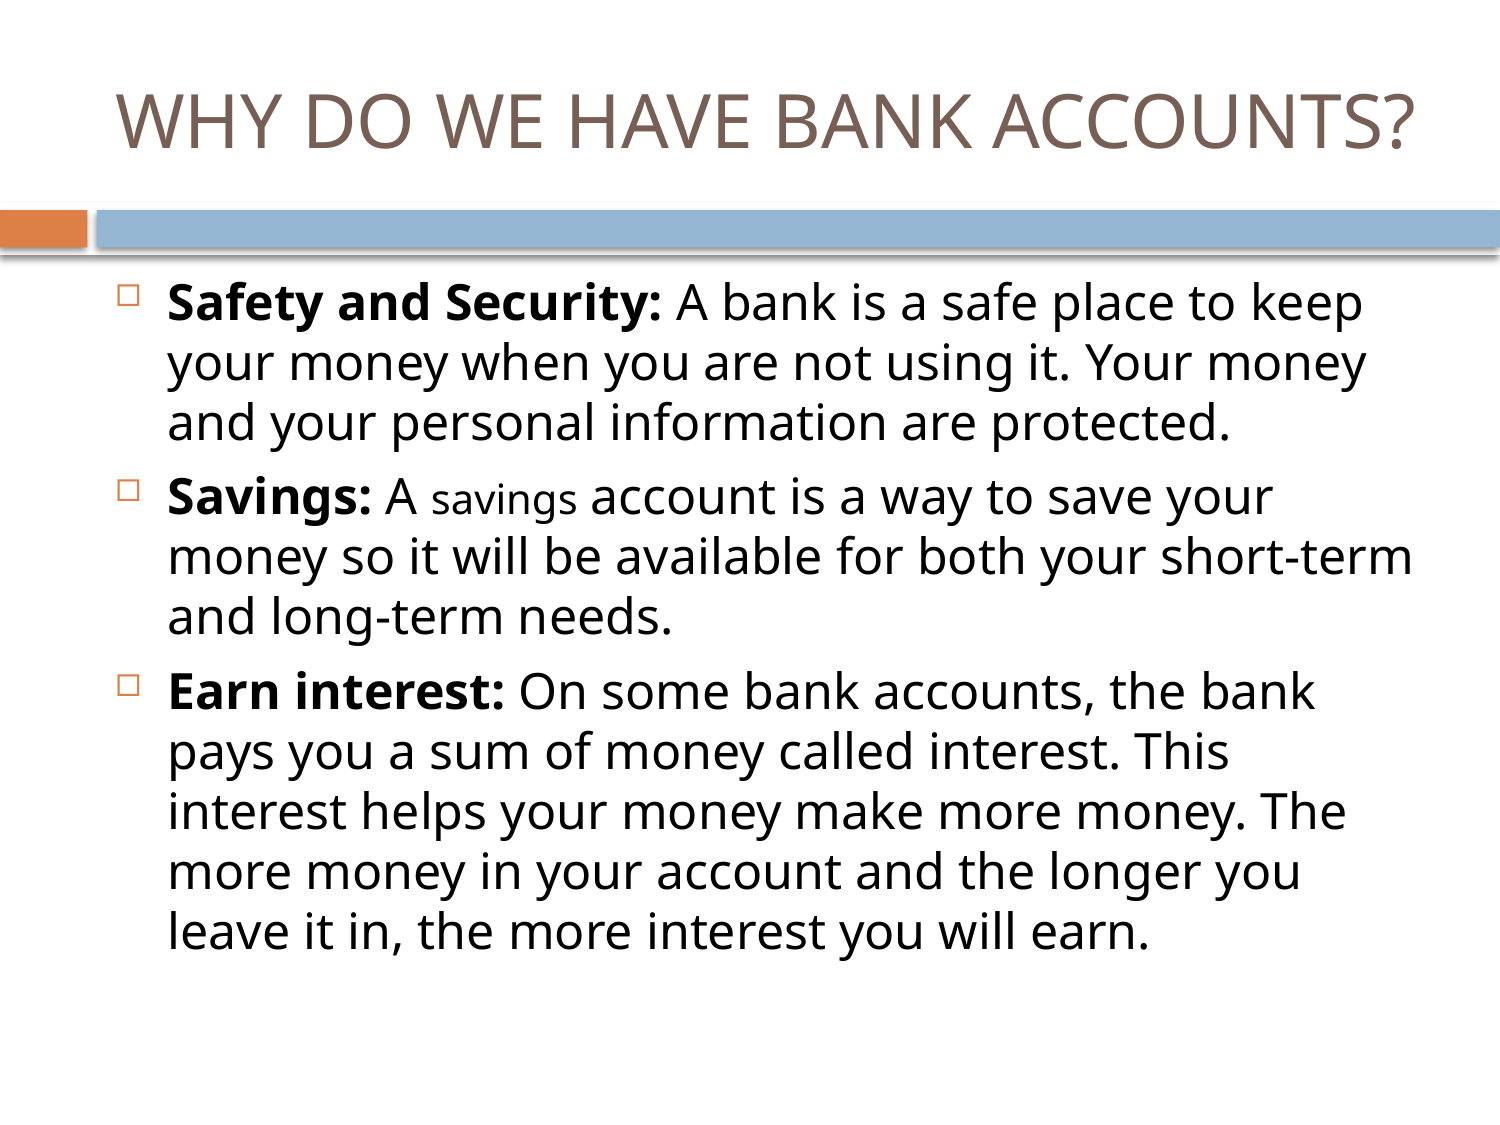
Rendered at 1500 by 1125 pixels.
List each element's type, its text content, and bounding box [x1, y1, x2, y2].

list Safety and Security: A bank is a safe place to keep your money when you are not using it. Your money and your personal information are protected. Savings: A savings account is a way to save your money so it will be available for both your short-term and long-term needs. Earn interest: On some bank accounts, the bank pays you a sum of money called interest. This interest helps your money make more money. The more money in your account and the longer you leave it in, the more interest you will earn. [100, 262, 1438, 1000]
title WHY DO WE HAVE BANK ACCOUNTS? [100, 37, 1438, 200]
